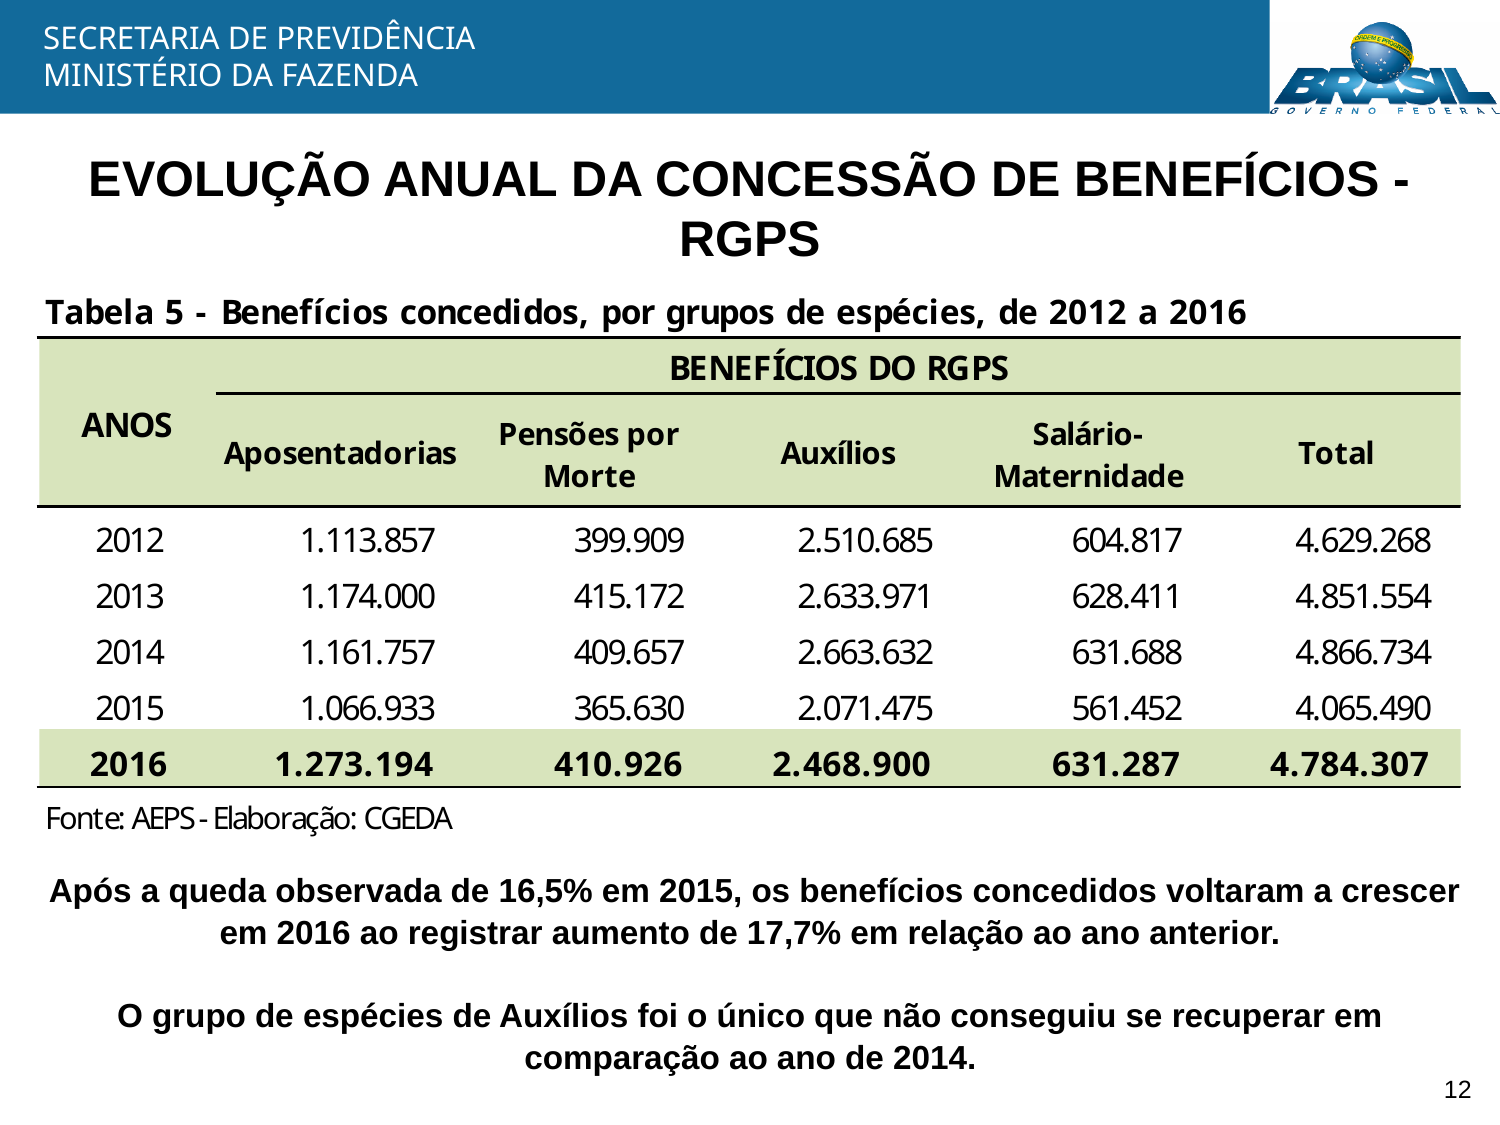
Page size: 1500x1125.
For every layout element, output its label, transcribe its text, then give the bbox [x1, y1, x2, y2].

picture [1270, 22, 1500, 114]
text_box Após a queda observada de 16,5% em 2015, os benefícios concedidos voltaram a crescer em 2016 ao registrar aumento de 17,7% em relação ao ano anterior. O grupo de espécies de Auxílios foi o único que não conseguiu se recuperar em comparação ao ano de 2014. [0, 849, 1500, 1094]
picture [36, 280, 1464, 845]
text_box EVOLUÇÃO ANUAL DA CONCESSÃO DE BENEFÍCIOS - RGPS [0, 137, 1500, 276]
